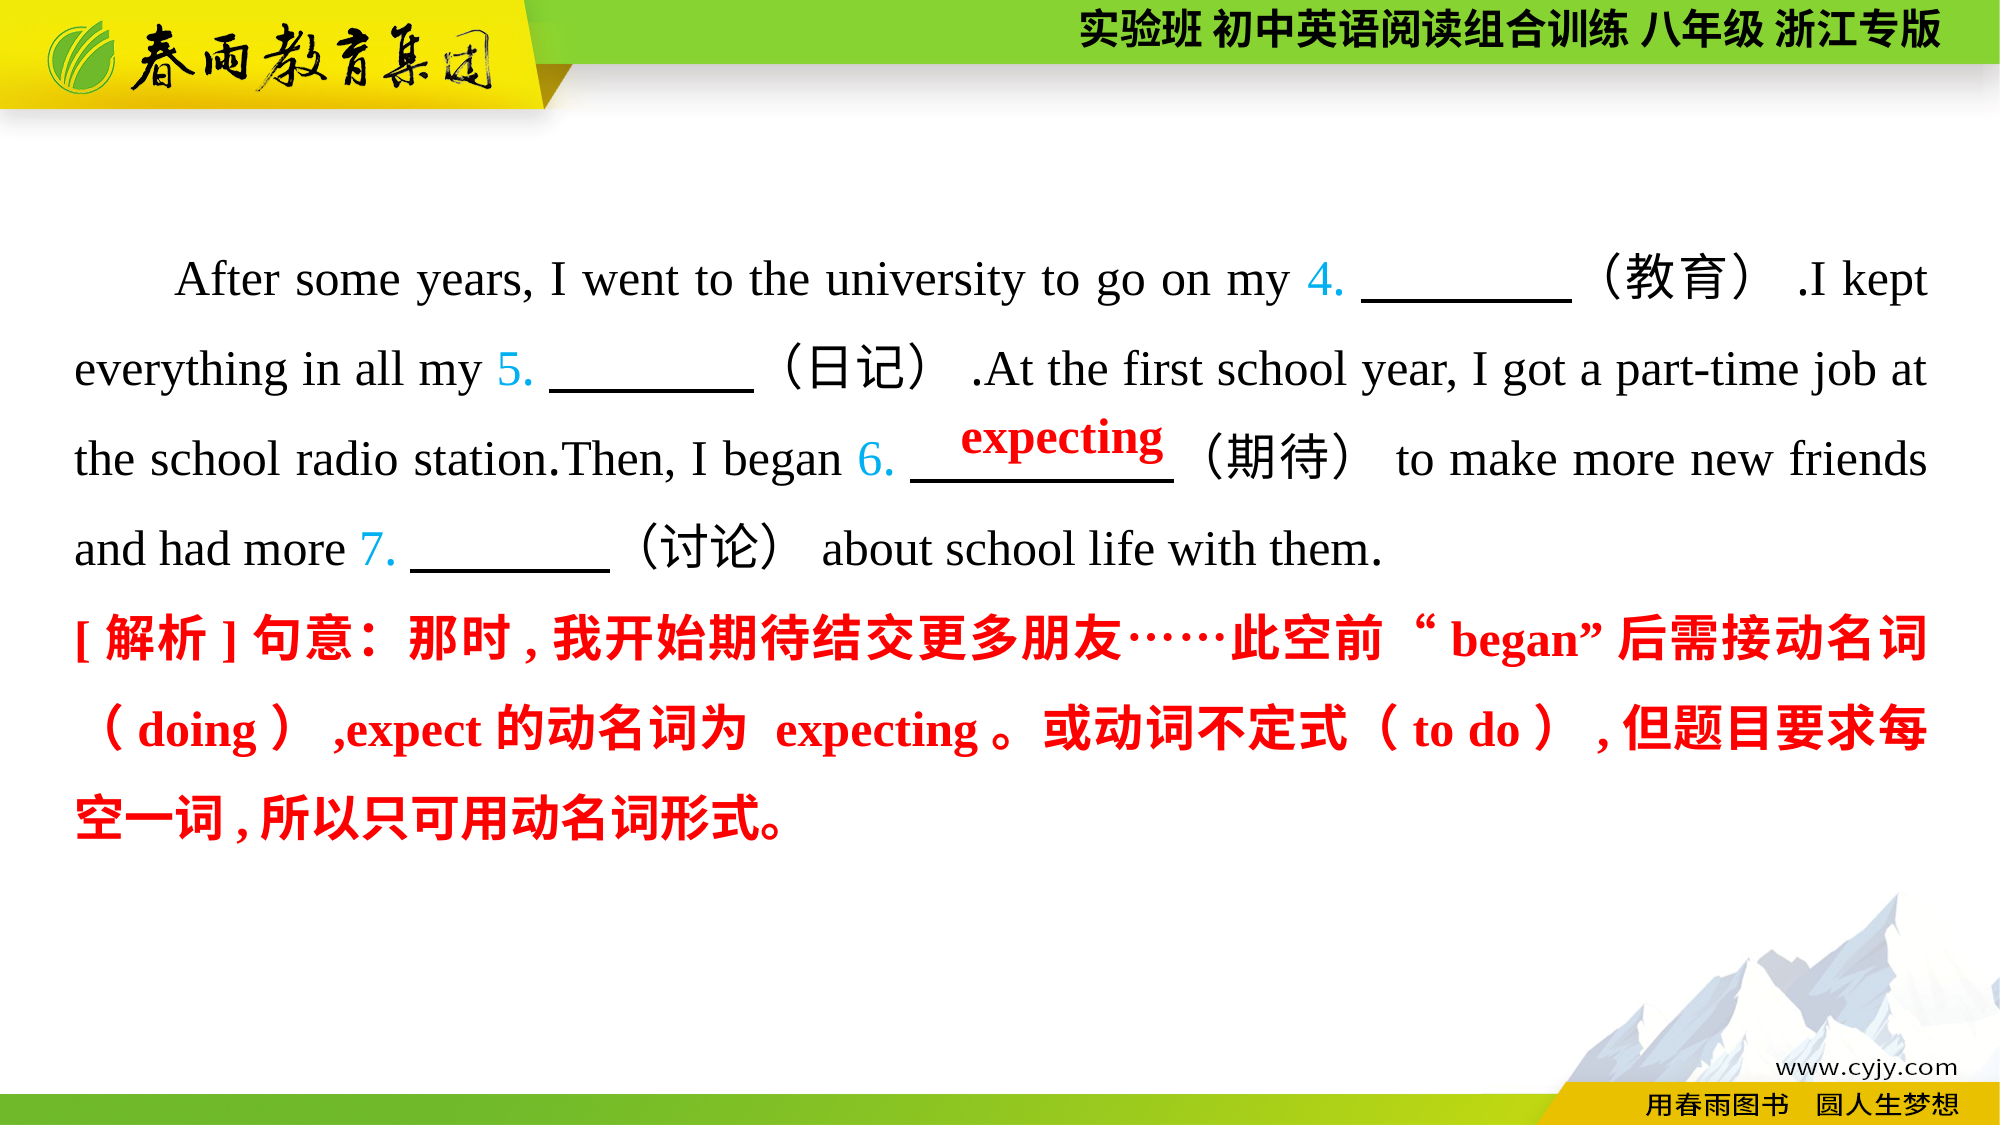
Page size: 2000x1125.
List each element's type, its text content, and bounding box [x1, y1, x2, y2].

list After some years, I went to the university to go on my 4. （教育）.I kept everything in all my 5. （日记）.At the first school year, I got a part-time job at the school radio station.Then, I began 6. （期待）to make more new friends and had more 7. （讨论）about school life with them. [59, 208, 1944, 587]
picture [0, 0, 2000, 1125]
text_box expecting [945, 395, 1179, 471]
text_box [解析]句意：那时,我开始期待结交更多朋友……此空前“began”后需接动名词（doing）,expect的动名词为 expecting。或动词不定式（to do）,但题目要求每空一词,所以只可用动名词形式。 [59, 587, 1944, 854]
